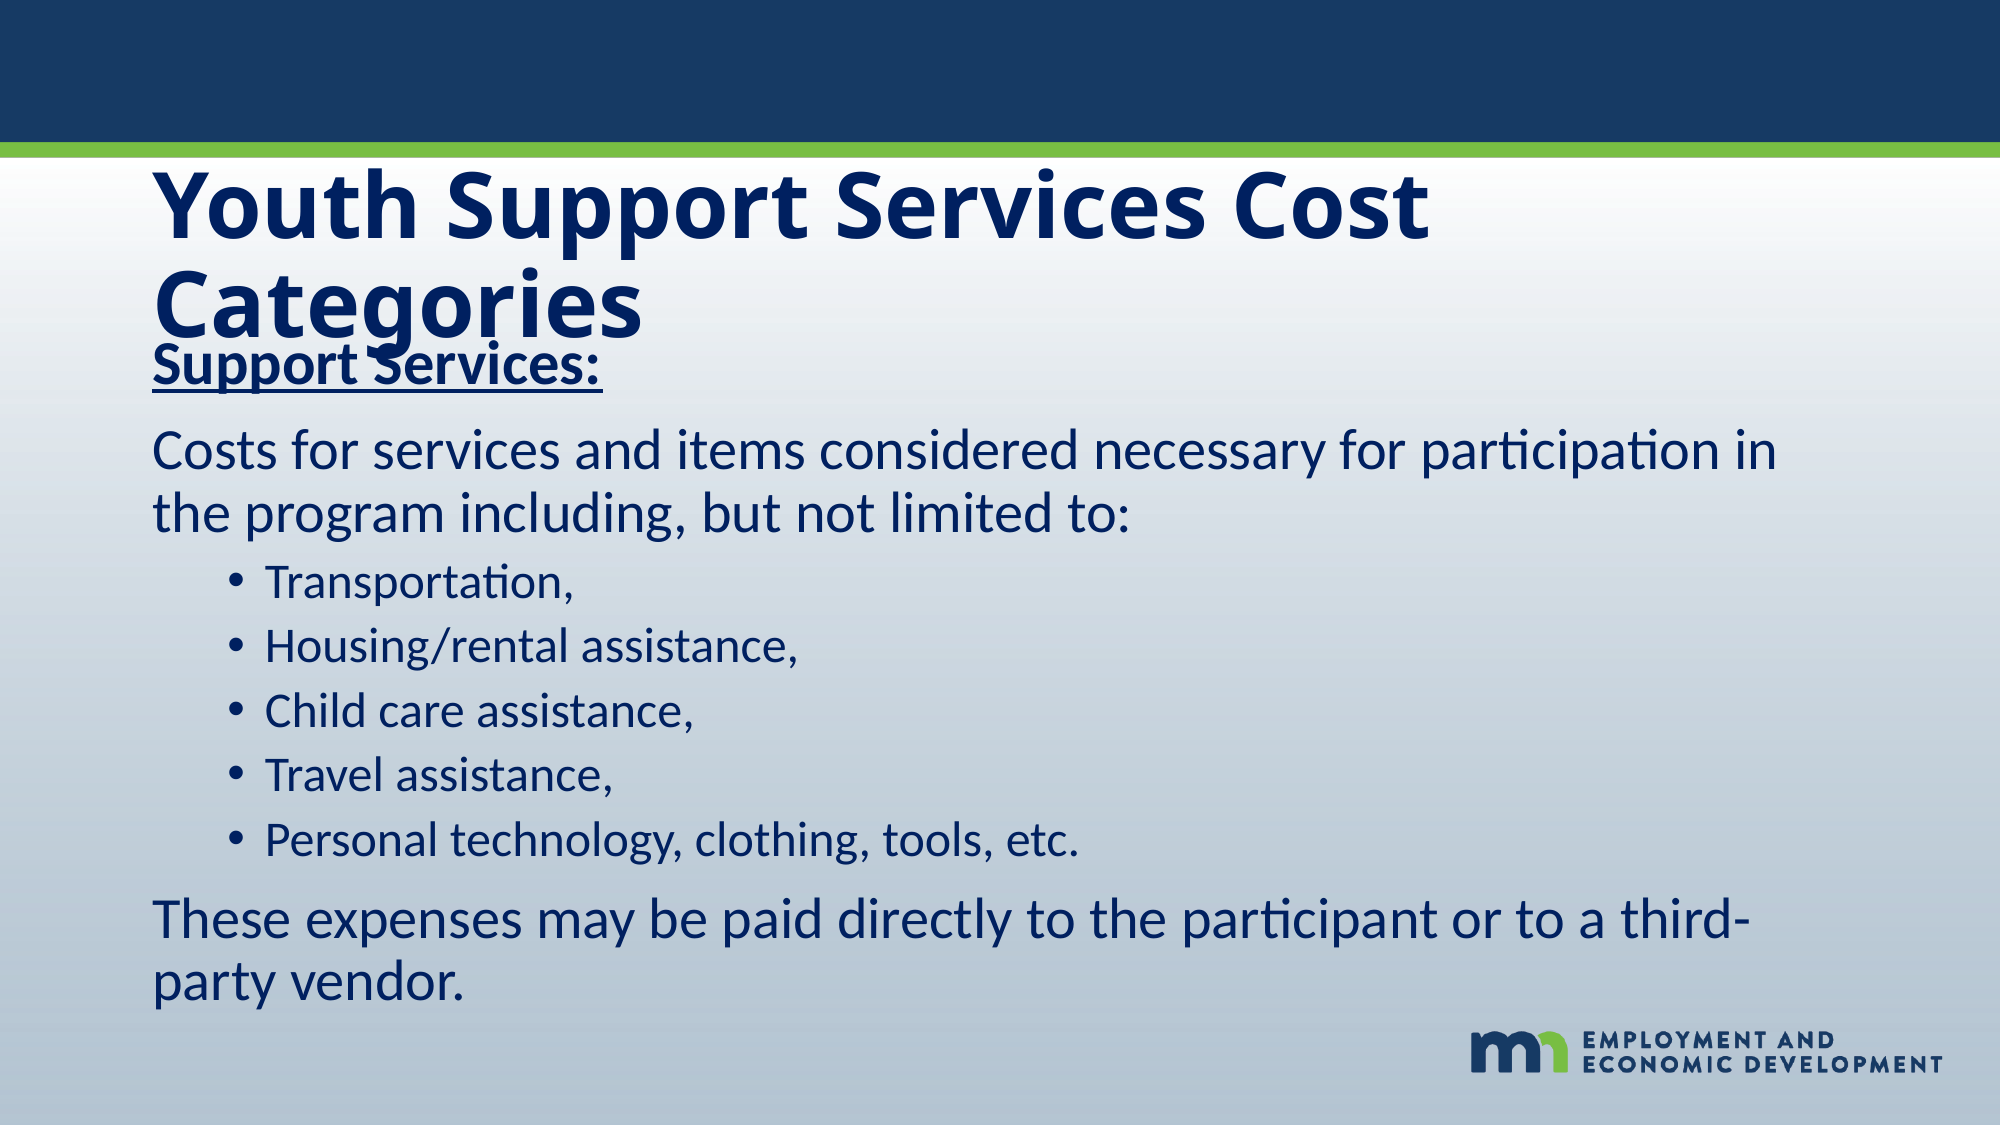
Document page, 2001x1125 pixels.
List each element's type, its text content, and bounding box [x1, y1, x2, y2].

list Support Services: Costs for services and items considered necessary for participation in the program including, but not limited to: Transportation, Housing/rental assistance, Child care assistance, Travel assistance, Personal technology, clothing, tools, etc. These expenses may be paid directly to the participant or to a third-party vendor. [137, 323, 1863, 1072]
title Youth Support Services Cost Categories [137, 149, 1863, 323]
picture [0, 0, 2000, 1125]
